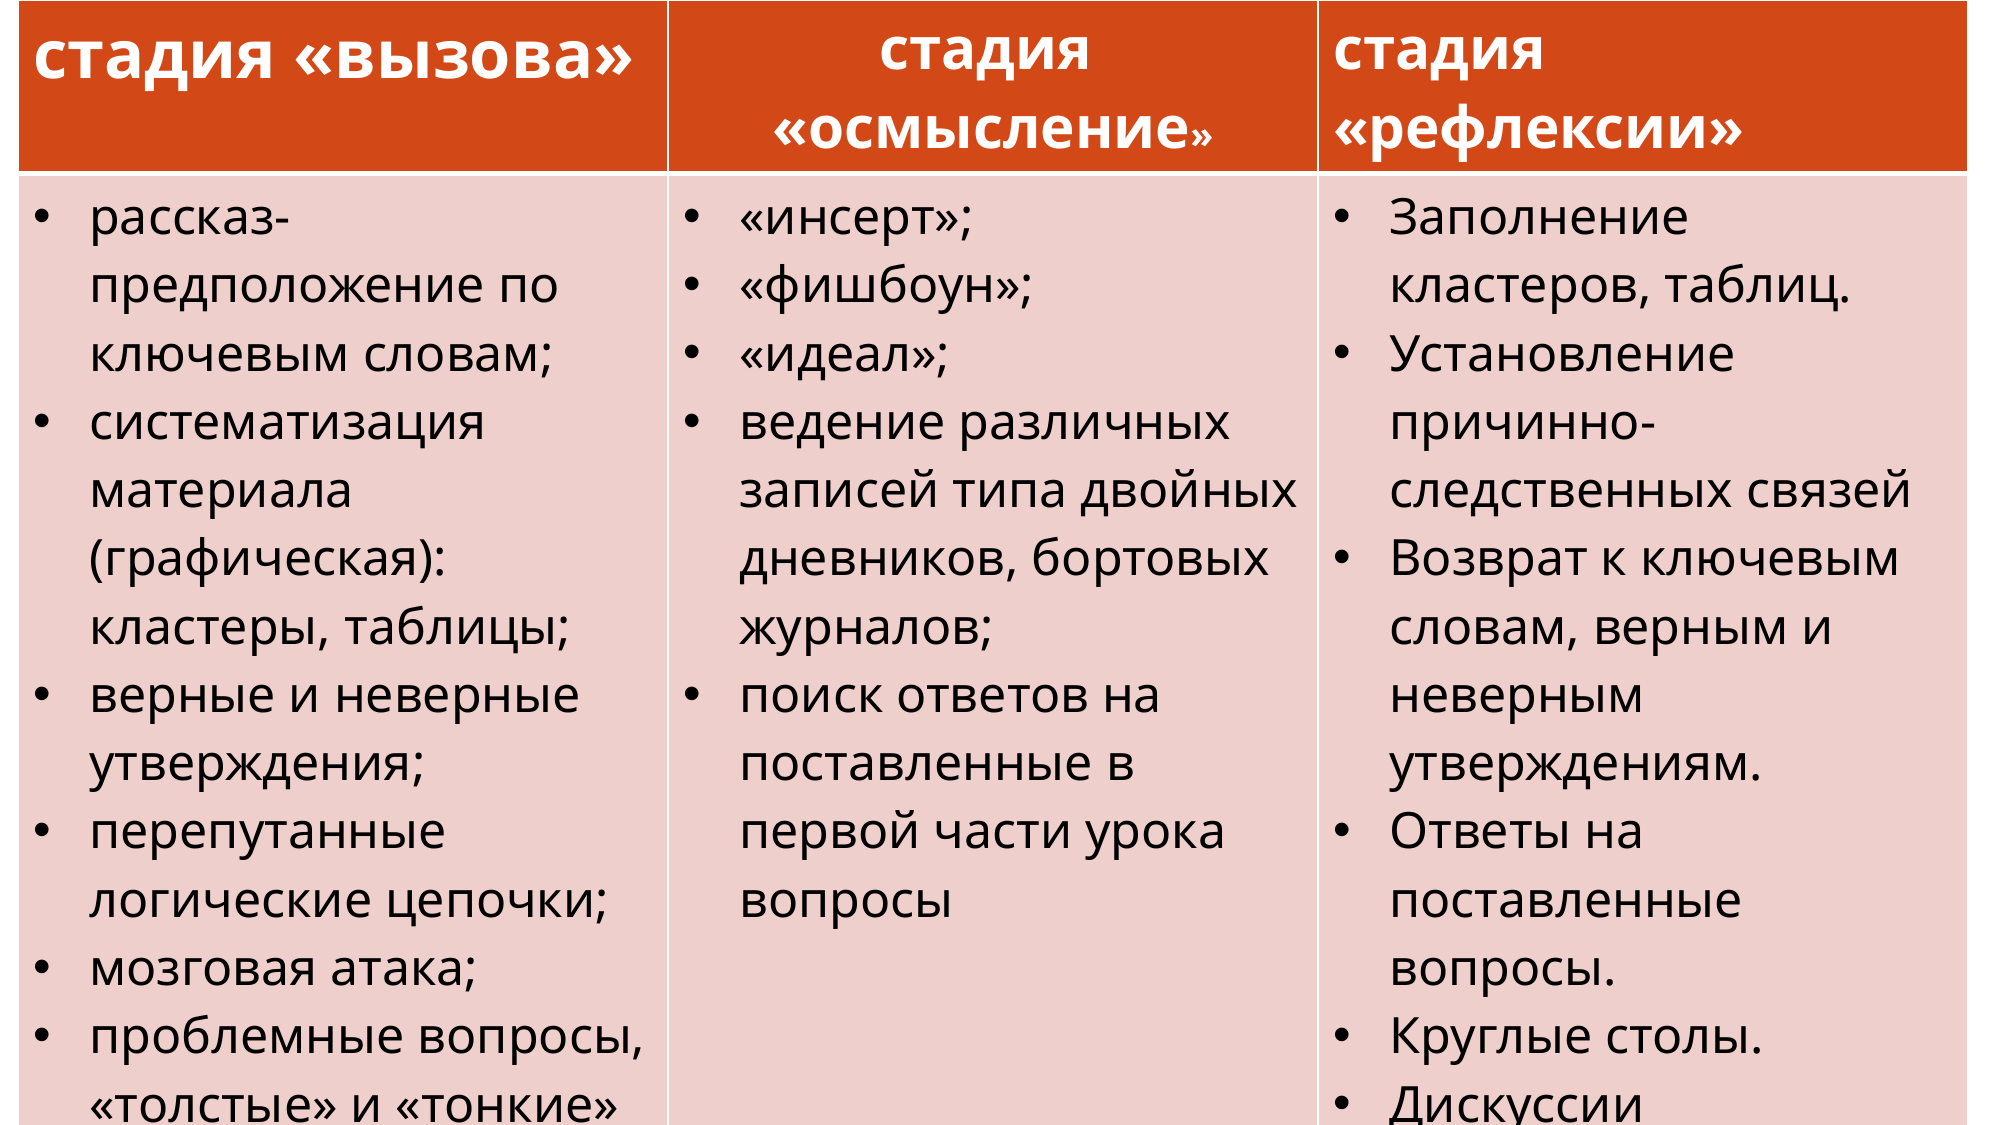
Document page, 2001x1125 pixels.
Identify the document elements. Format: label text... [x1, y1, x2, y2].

table_cell «инсерт»; «фишбоун»; «идеал»; ведение различных записей типа двойных дневников, бортовых журналов; поиск ответов на поставленные в первой части урока вопросы [669, 176, 1317, 1125]
table_cell рассказ-предположение по ключевым словам; систематизация материала (графическая): кластеры, таблицы; верные и неверные утверждения; перепутанные логические цепочки; мозговая атака; проблемные вопросы, «толстые» и «тонкие» вопросы [19, 176, 667, 1125]
table_cell Заполнение кластеров, таблиц. Установление причинно-следственных связей Возврат к ключевым словам, верным и неверным утверждениям. Ответы на поставленные вопросы. Круглые столы. Дискуссии Исследования [1319, 176, 1967, 1125]
table_header стадия «осмысление» [669, 1, 1317, 171]
table_header стадия «вызова» [19, 1, 667, 171]
table_header стадия «рефлексии» [1319, 1, 1967, 171]
